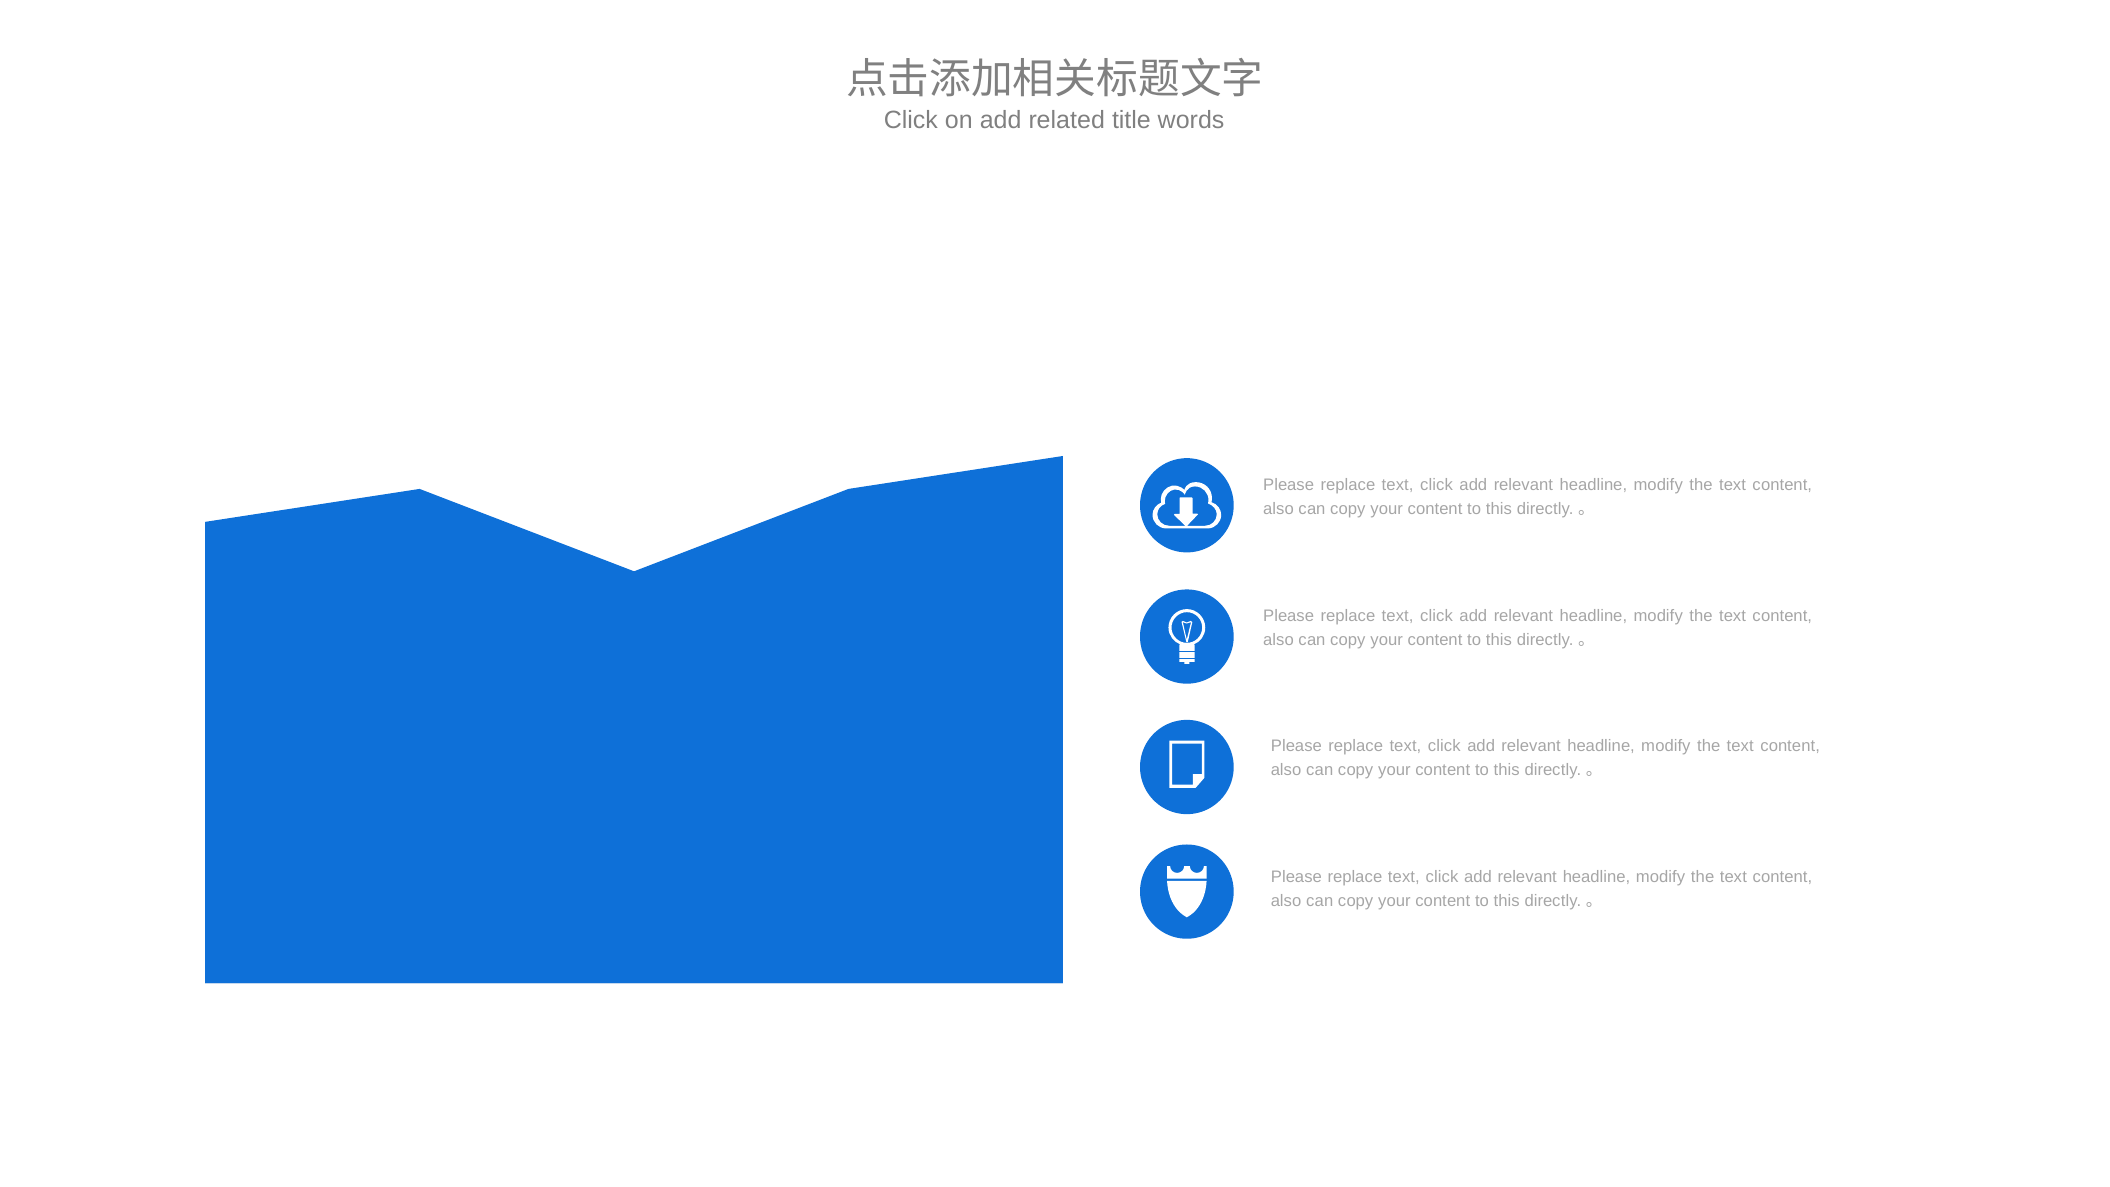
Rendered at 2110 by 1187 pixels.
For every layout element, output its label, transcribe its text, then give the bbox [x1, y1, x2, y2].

text_box Click on add related title words [864, 95, 1246, 158]
text_box Please replace text, click add relevant headline, modify the text content, also can copy your content to this directly.。 [1255, 466, 1822, 522]
text_box [1138, 843, 1235, 940]
text_box Please replace text, click add relevant headline, modify the text content, also can copy your content to this directly.。 [1255, 596, 1822, 653]
chart [187, 394, 1081, 996]
text_box [1169, 740, 1205, 788]
text_box [1138, 588, 1235, 685]
text_box [1138, 457, 1235, 554]
text_box Please replace text, click add relevant headline, modify the text content, also can copy your content to this directly.。 [1262, 727, 1829, 783]
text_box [1167, 865, 1207, 918]
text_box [1168, 609, 1206, 664]
text_box Please replace text, click add relevant headline, modify the text content, also can copy your content to this directly.。 [1262, 857, 1822, 914]
text_box [1138, 718, 1235, 816]
text_box 点击添加相关标题文字 [803, 44, 1307, 107]
text_box [1152, 482, 1222, 529]
